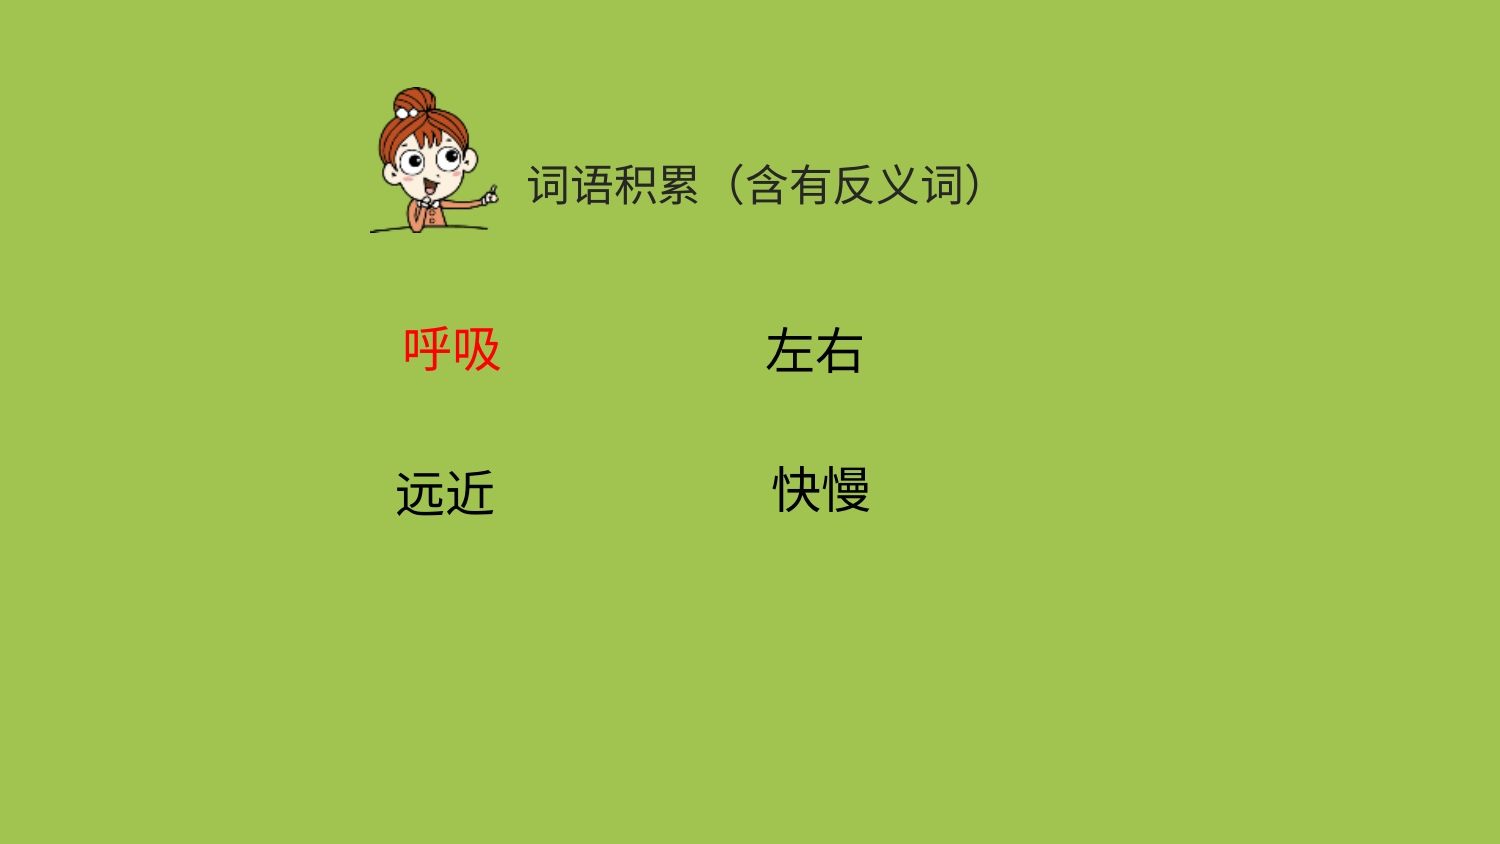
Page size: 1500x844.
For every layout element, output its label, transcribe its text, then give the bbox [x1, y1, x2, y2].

text_box [235, 246, 1165, 649]
text_box 呼吸 [390, 312, 514, 384]
text_box 远近 [384, 456, 514, 529]
picture [370, 87, 499, 234]
text_box 快慢 [759, 452, 883, 524]
text_box 词语积累（含有反义词） [503, 143, 1118, 226]
text_box 左右 [754, 313, 878, 386]
